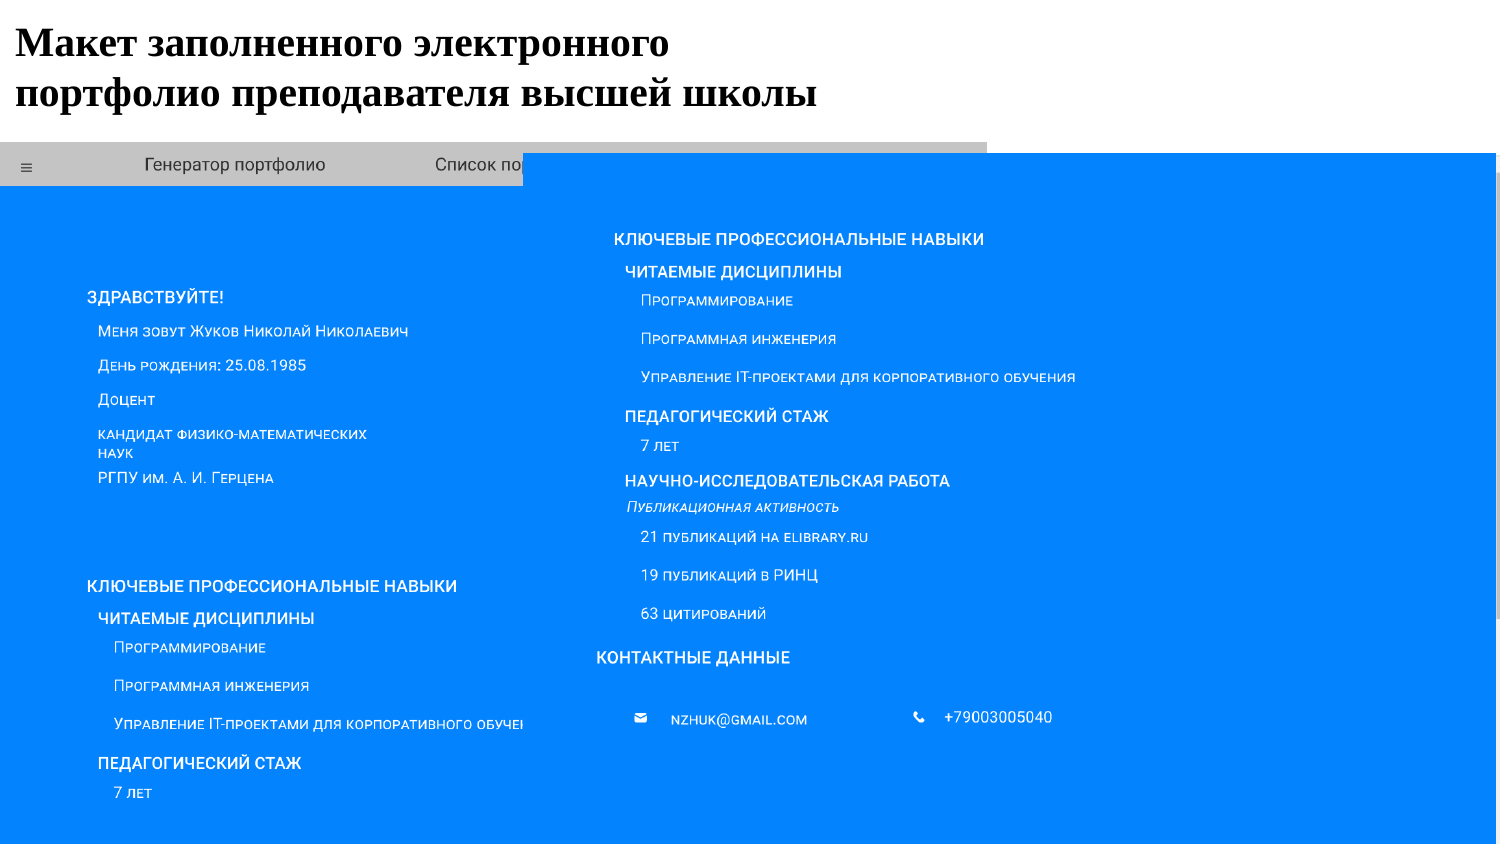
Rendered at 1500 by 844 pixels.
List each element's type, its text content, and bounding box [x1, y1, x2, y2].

picture [0, 141, 1500, 844]
text_box Макет заполненного электронного портфолио преподавателя высшей школы [0, 0, 873, 130]
